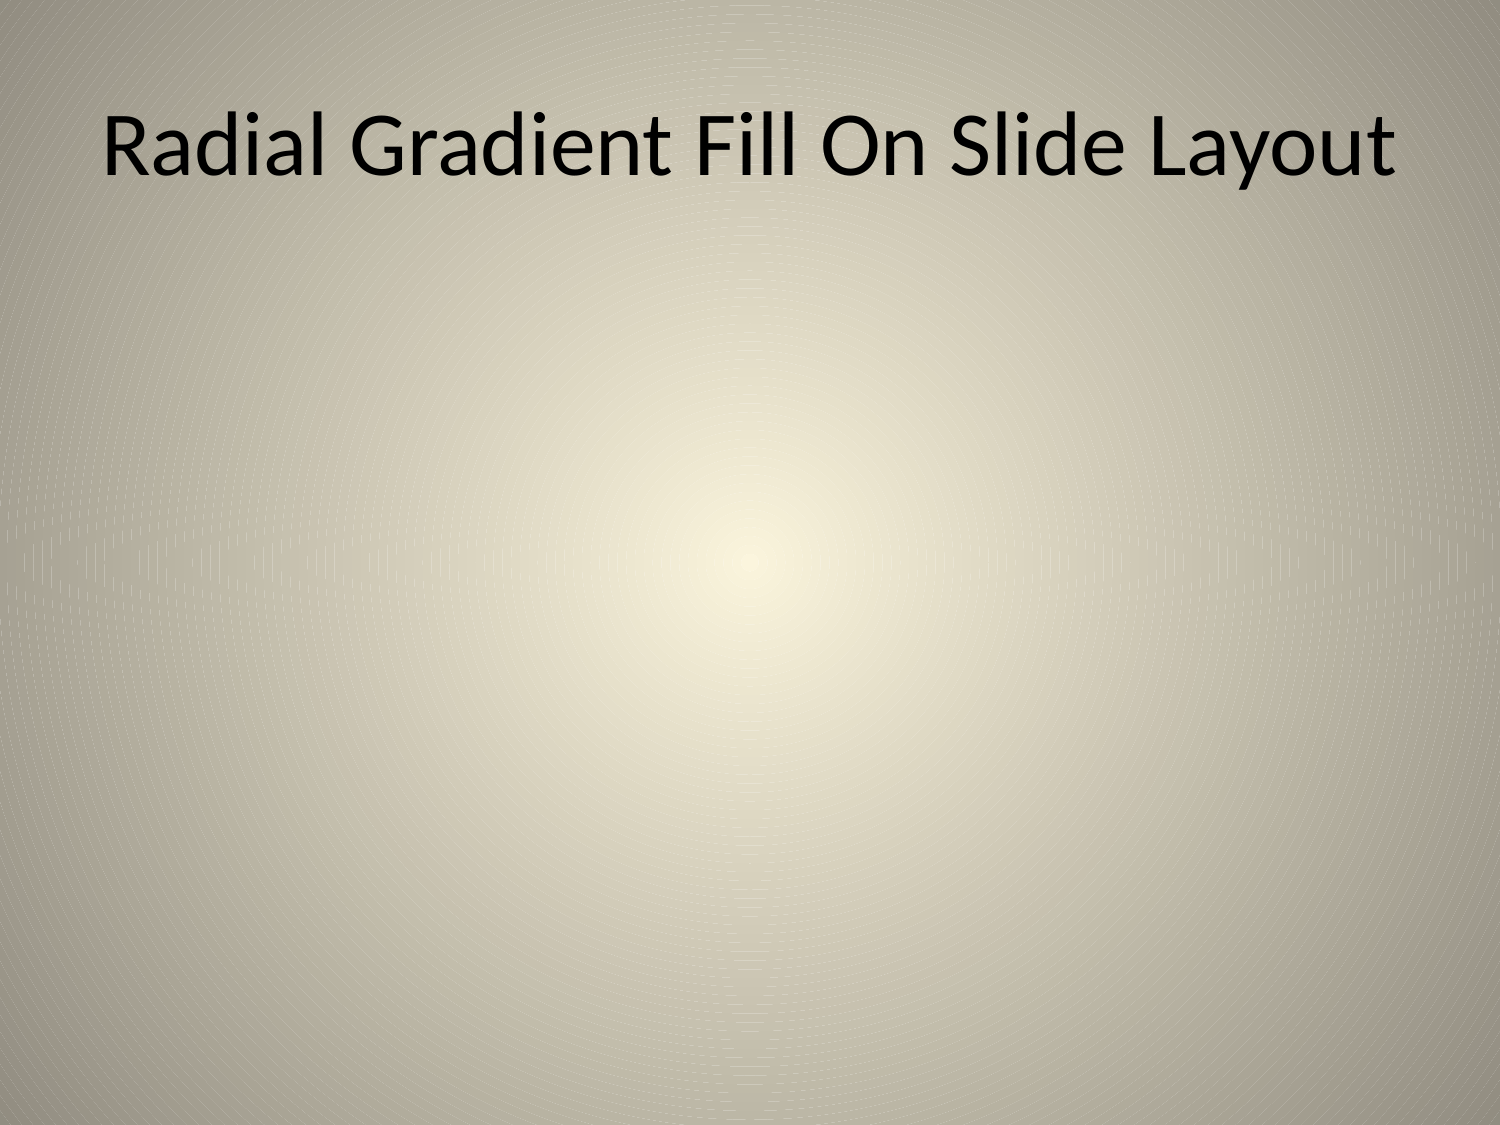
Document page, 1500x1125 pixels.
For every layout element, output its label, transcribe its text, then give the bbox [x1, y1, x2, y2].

title Radial Gradient Fill On Slide Layout [75, 45, 1425, 233]
